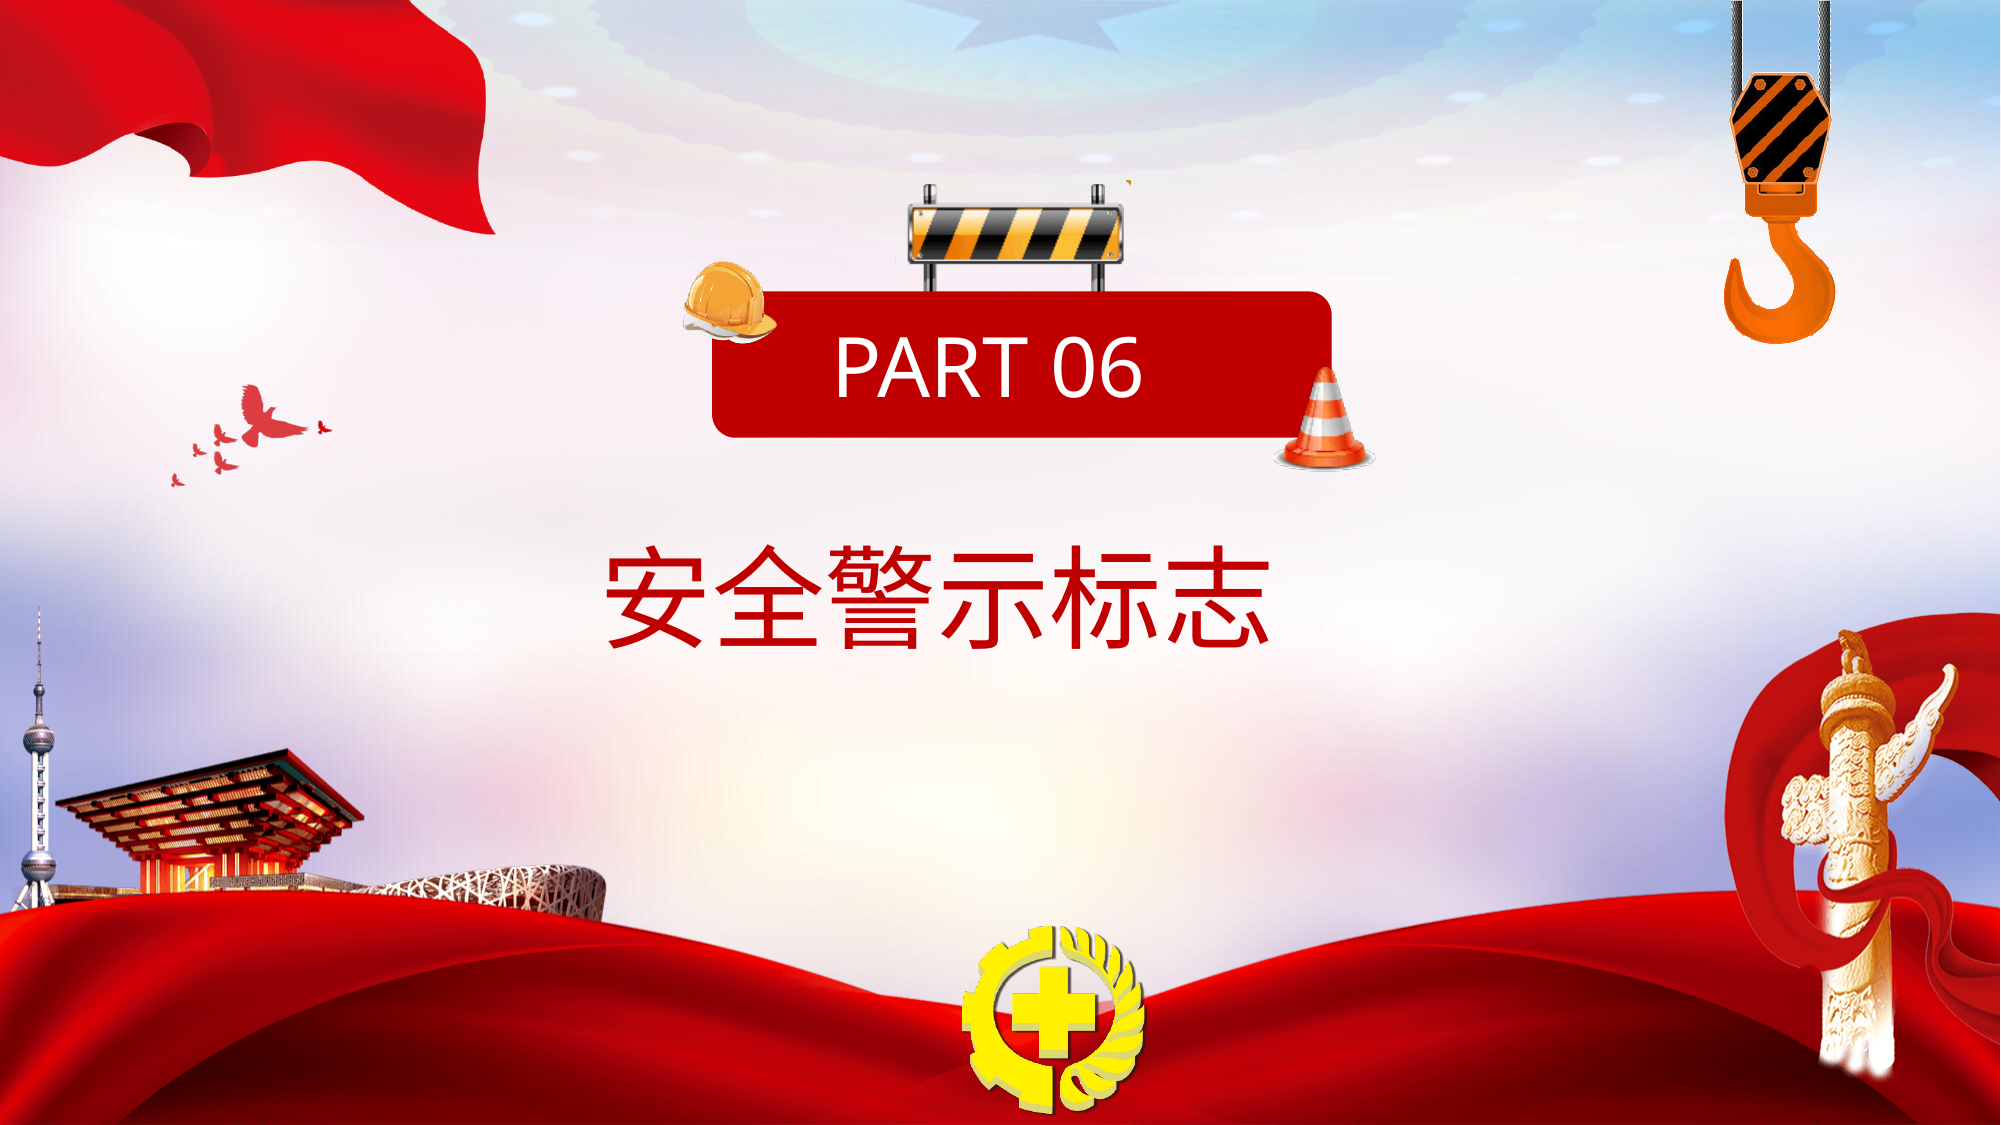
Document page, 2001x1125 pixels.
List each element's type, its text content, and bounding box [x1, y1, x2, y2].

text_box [680, 180, 1380, 477]
text_box 安全警示标志 [584, 520, 1465, 575]
picture [0, 0, 2001, 1125]
